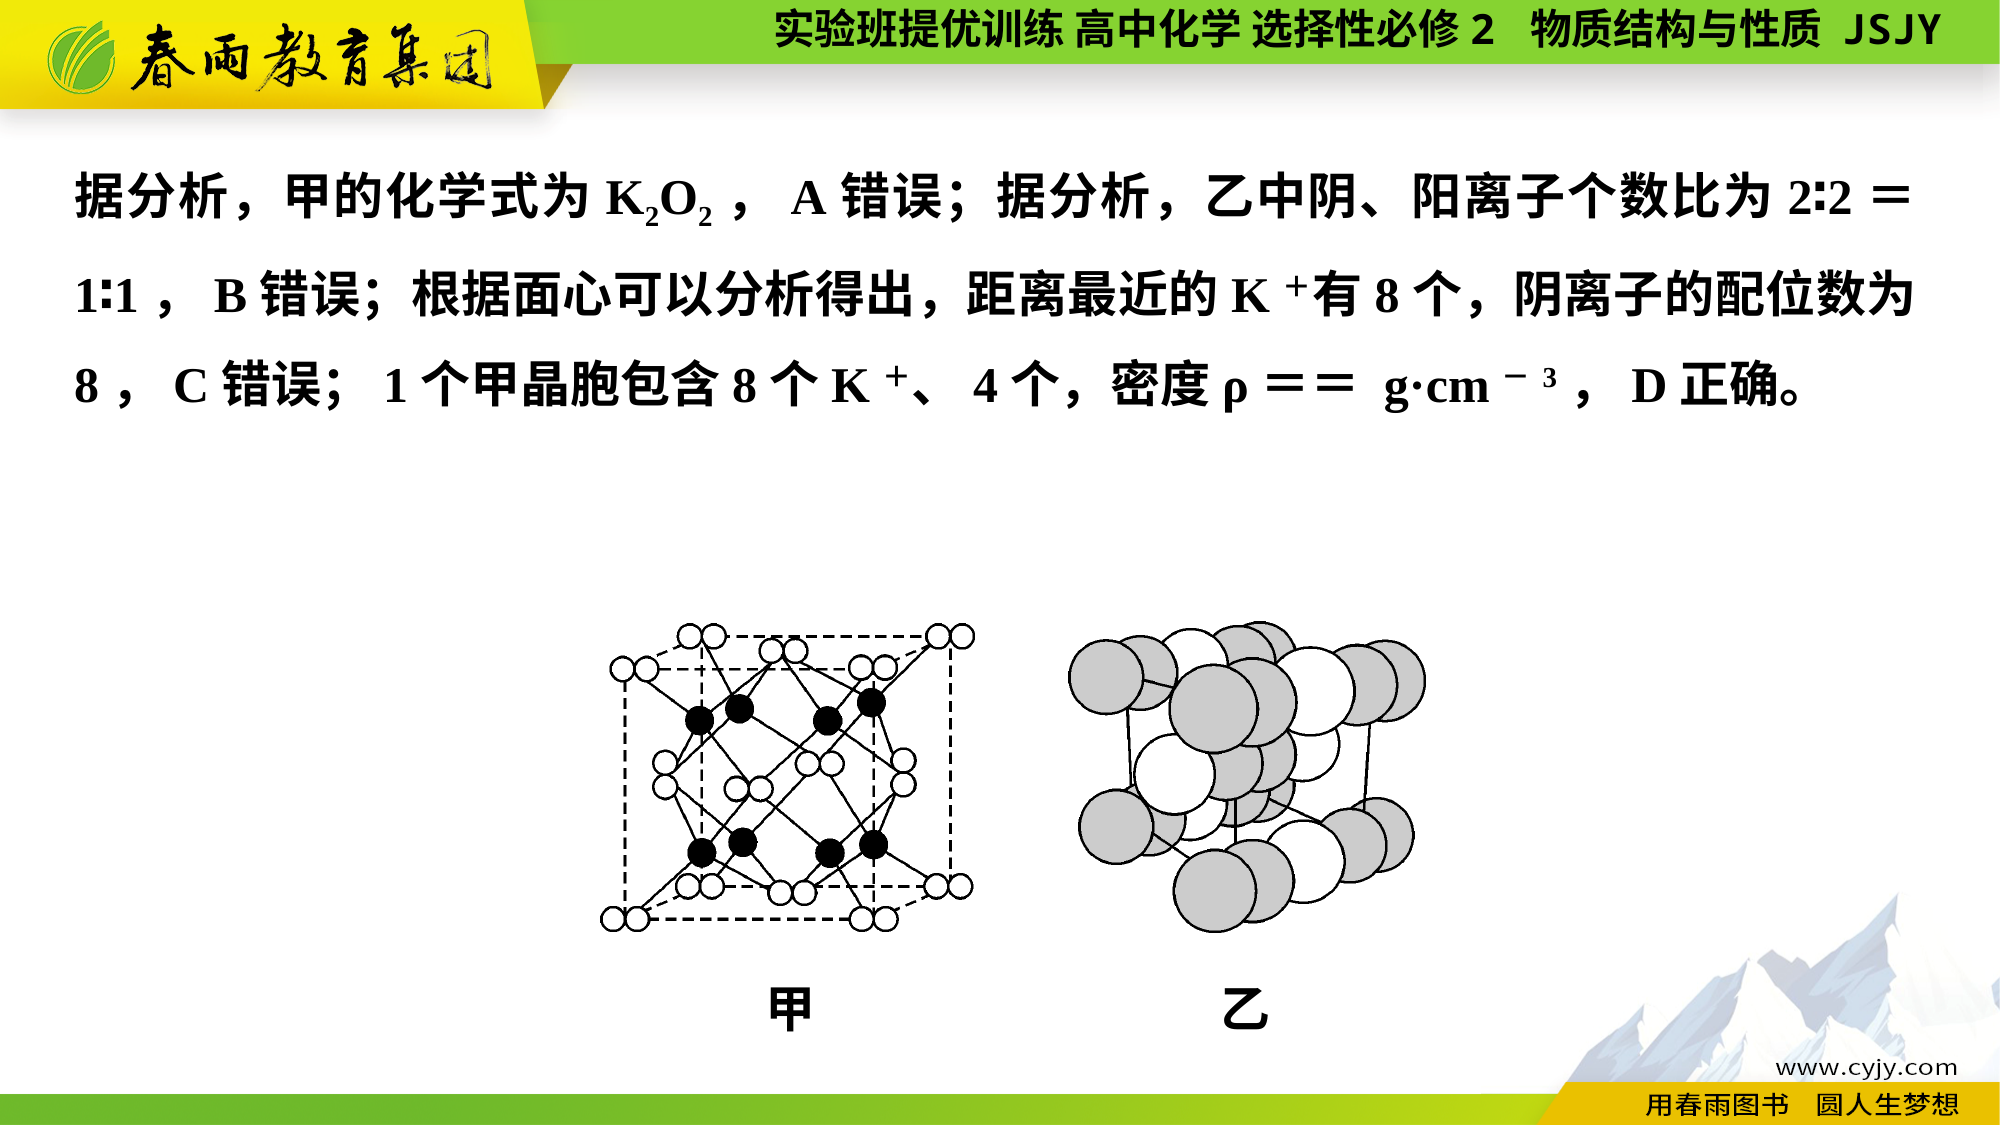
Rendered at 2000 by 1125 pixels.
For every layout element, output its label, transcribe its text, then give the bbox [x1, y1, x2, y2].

picture [0, 0, 2000, 1125]
text_box 甲 乙 [751, 940, 1286, 1046]
